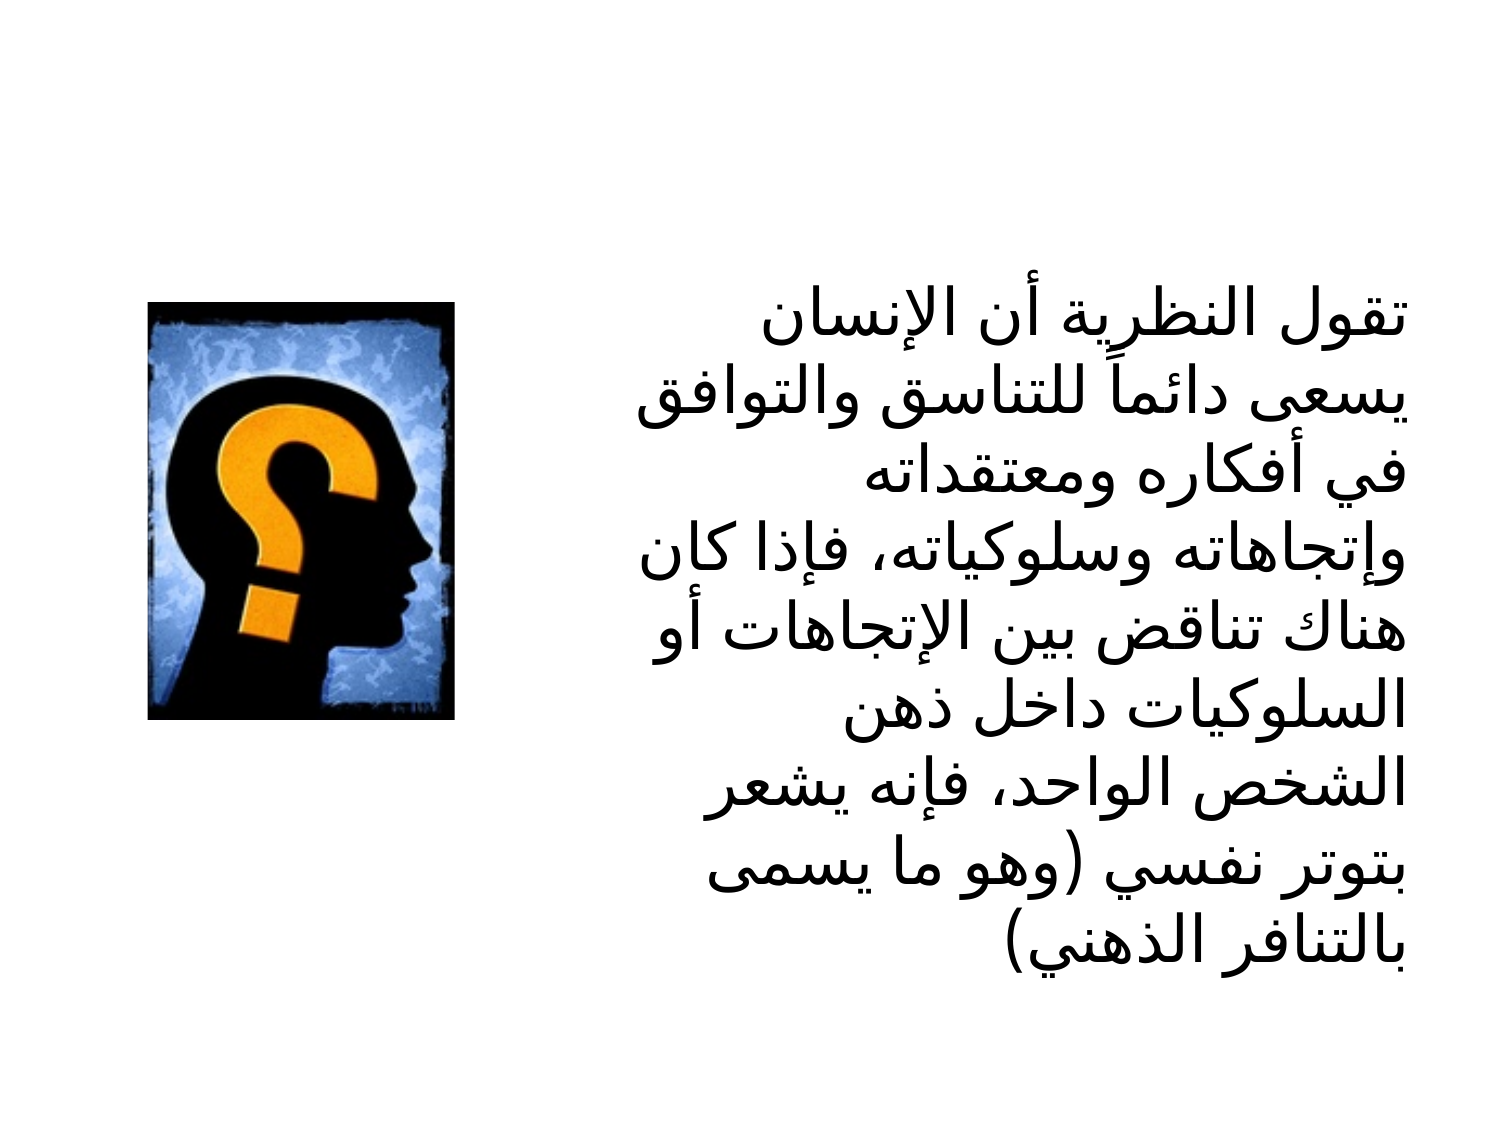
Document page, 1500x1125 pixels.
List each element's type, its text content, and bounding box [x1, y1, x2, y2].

picture [147, 302, 455, 720]
list تقول النظرية أن الإنسان يسعى دائماً للتناسق والتوافق في أفكاره ومعتقداته وإتجاهاته وسلوكياته، فإذا كان هناك تناقض بين الإتجاهات أو السلوكيات داخل ذهن الشخص الواحد، فإنه يشعر بتوتر نفسي (وهو ما يسمى بالتنافر الذهني) [620, 262, 1425, 1005]
